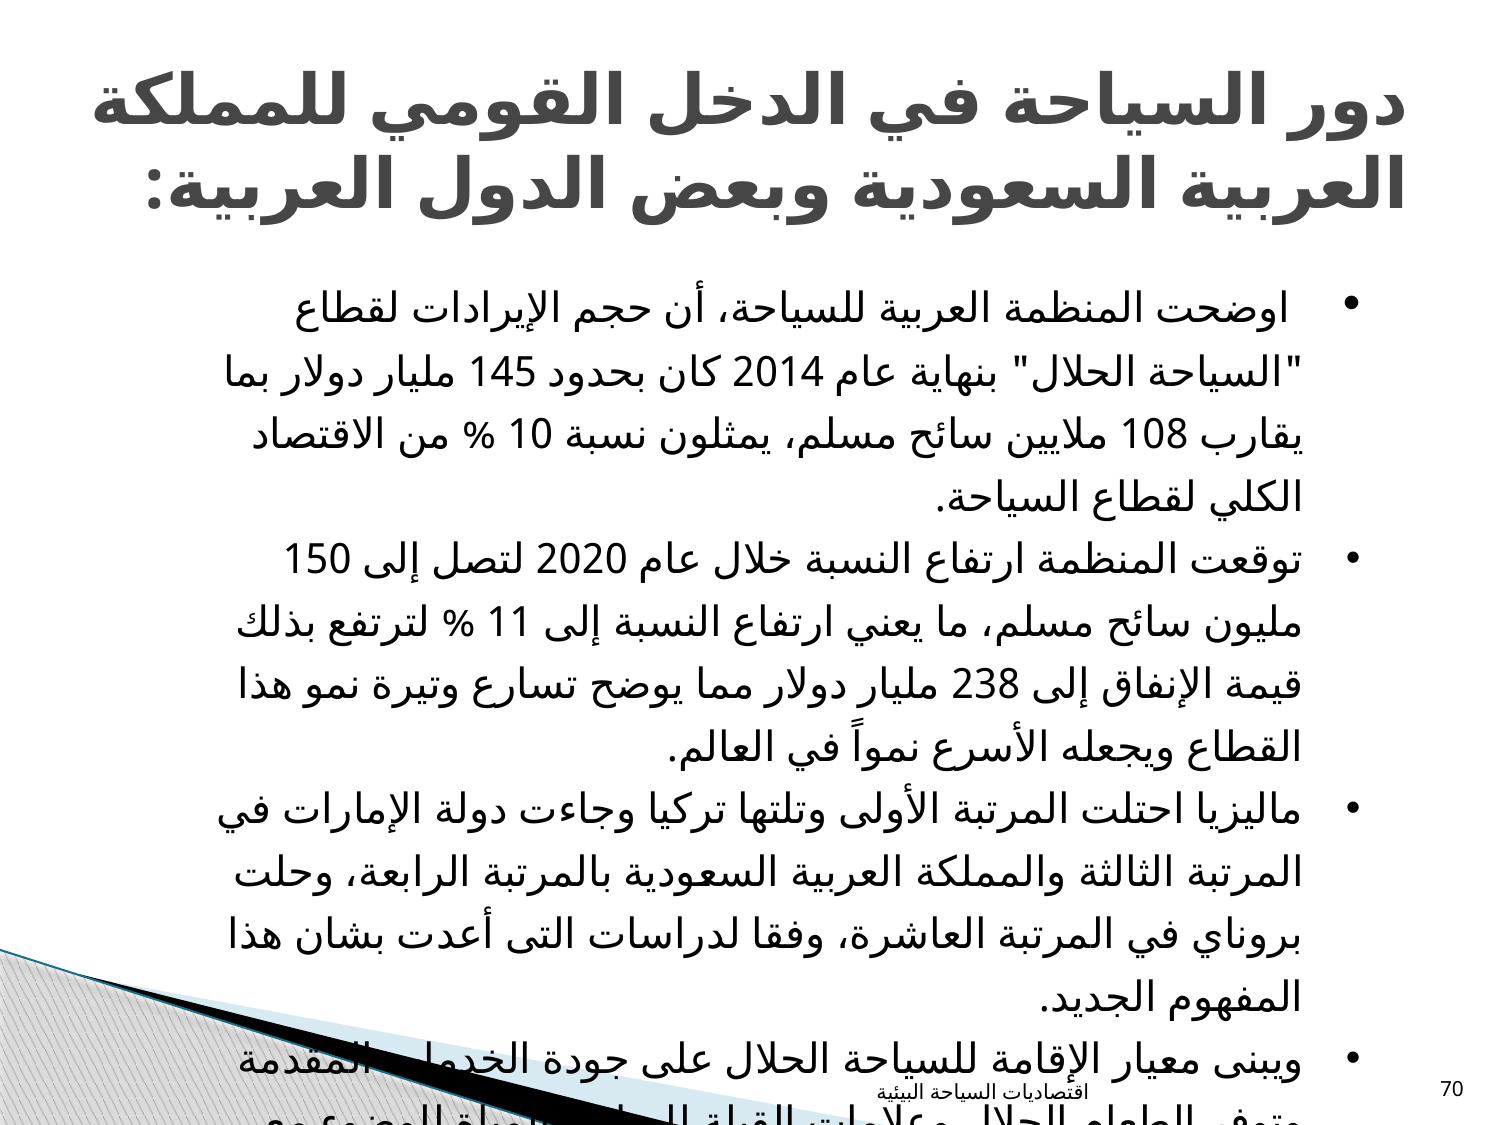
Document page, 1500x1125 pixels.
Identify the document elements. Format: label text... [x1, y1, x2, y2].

slide_number 70 [1418, 1051, 1479, 1112]
slide_number 166 [0, 953, 162, 1006]
text_box اوضحت المنظمة العربية للسياحة، أن حجم الإيرادات لقطاع "السياحة الحلال" بنهاية عام 2014 كان بحدود 145 مليار دولار بما يقارب 108 ملايين سائح مسلم، يمثلون نسبة 10 % من الاقتصاد الكلي لقطاع السياحة. توقعت المنظمة ارتفاع النسبة خلال عام 2020 لتصل إلى 150 مليون سائح مسلم، ما يعني ارتفاع النسبة إلى 11 % لترتفع بذلك قيمة الإنفاق إلى 238 مليار دولار مما يوضح تسارع وتيرة نمو هذا القطاع ويجعله الأسرع نمواً في العالم. ماليزيا احتلت المرتبة الأولى وتلتها تركيا وجاءت دولة الإمارات في المرتبة الثالثة والمملكة العربية السعودية بالمرتبة الرابعة، وحلت بروناي في المرتبة العاشرة، وفقا لدراسات التى أعدت بشان هذا المفهوم الجديد. ويبنى معيار الإقامة للسياحة الحلال على جودة الخدمات المقدمة وتوفر الطعام الحلال وعلامات القبلة للصلاة والمياة للوضوء مع توفير خدمات خاصة بالسيدات. بالإضافة الى التعريف بالتُراث الإسلامي بزيارة المعالم التاريخية والثقافية للحضارة الإسلامية. [162, 262, 1375, 1125]
footer اقتصاديات السياحة البيئية [718, 1051, 1105, 1112]
title دور السياحة في الدخل القومي للمملكة العربية السعودية وبعض الدول العربية: [75, 45, 1425, 233]
